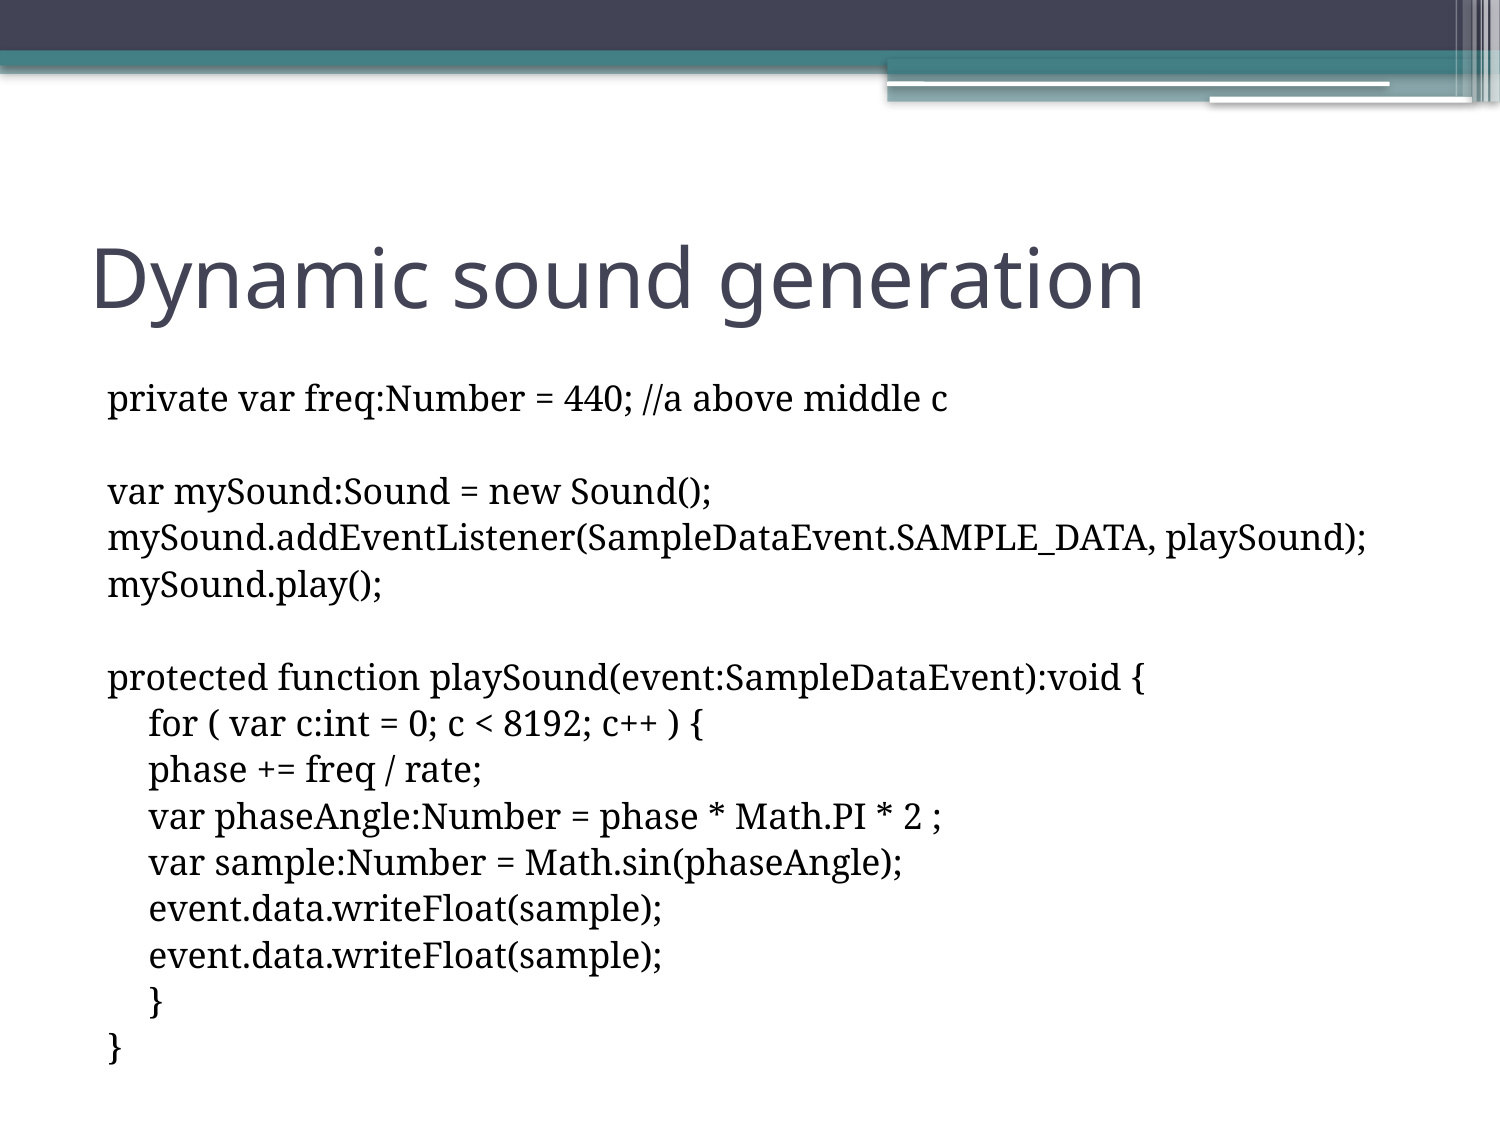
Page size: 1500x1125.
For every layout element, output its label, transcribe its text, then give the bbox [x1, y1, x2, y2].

title Dynamic sound generation [75, 187, 1425, 363]
list private var freq:Number = 440; //a above middle c var mySound:Sound = new Sound(); mySound.addEventListener(SampleDataEvent.SAMPLE_DATA, playSound); mySound.play(); protected function playSound(event:SampleDataEvent):void { for ( var c:int = 0; c < 8192; c++ ) { phase += freq / rate; var phaseAngle:Number = phase * Math.PI * 2 ; var sample:Number = Math.sin(phaseAngle); event.data.writeFloat(sample); event.data.writeFloat(sample); } } [75, 368, 1425, 1079]
